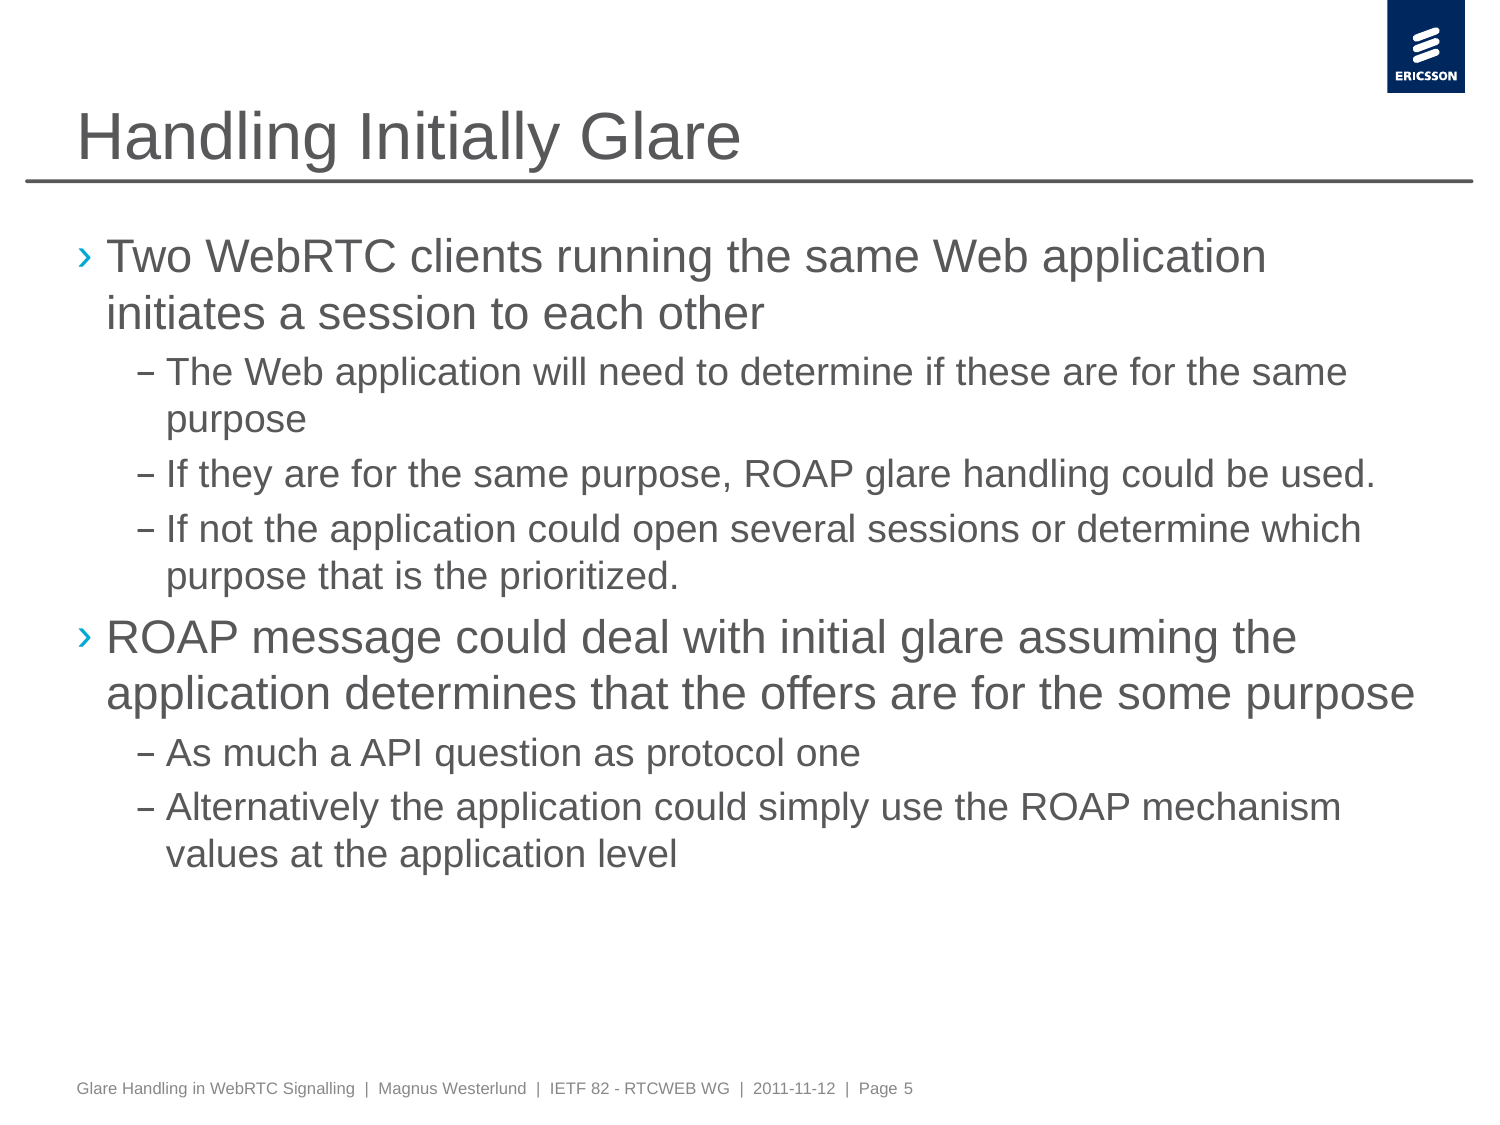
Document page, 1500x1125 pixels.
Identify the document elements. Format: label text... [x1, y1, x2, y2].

title Handling Initially Glare [64, 91, 1349, 173]
list Two WebRTC clients running the same Web application initiates a session to each other The Web application will need to determine if these are for the same purpose If they are for the same purpose, ROAP glare handling could be used. If not the application could open several sessions or determine which purpose that is the prioritized. ROAP message could deal with initial glare assuming the application determines that the offers are for the some purpose As much a API question as protocol one Alternatively the application could simply use the ROAP mechanism values at the application level [64, 225, 1436, 929]
